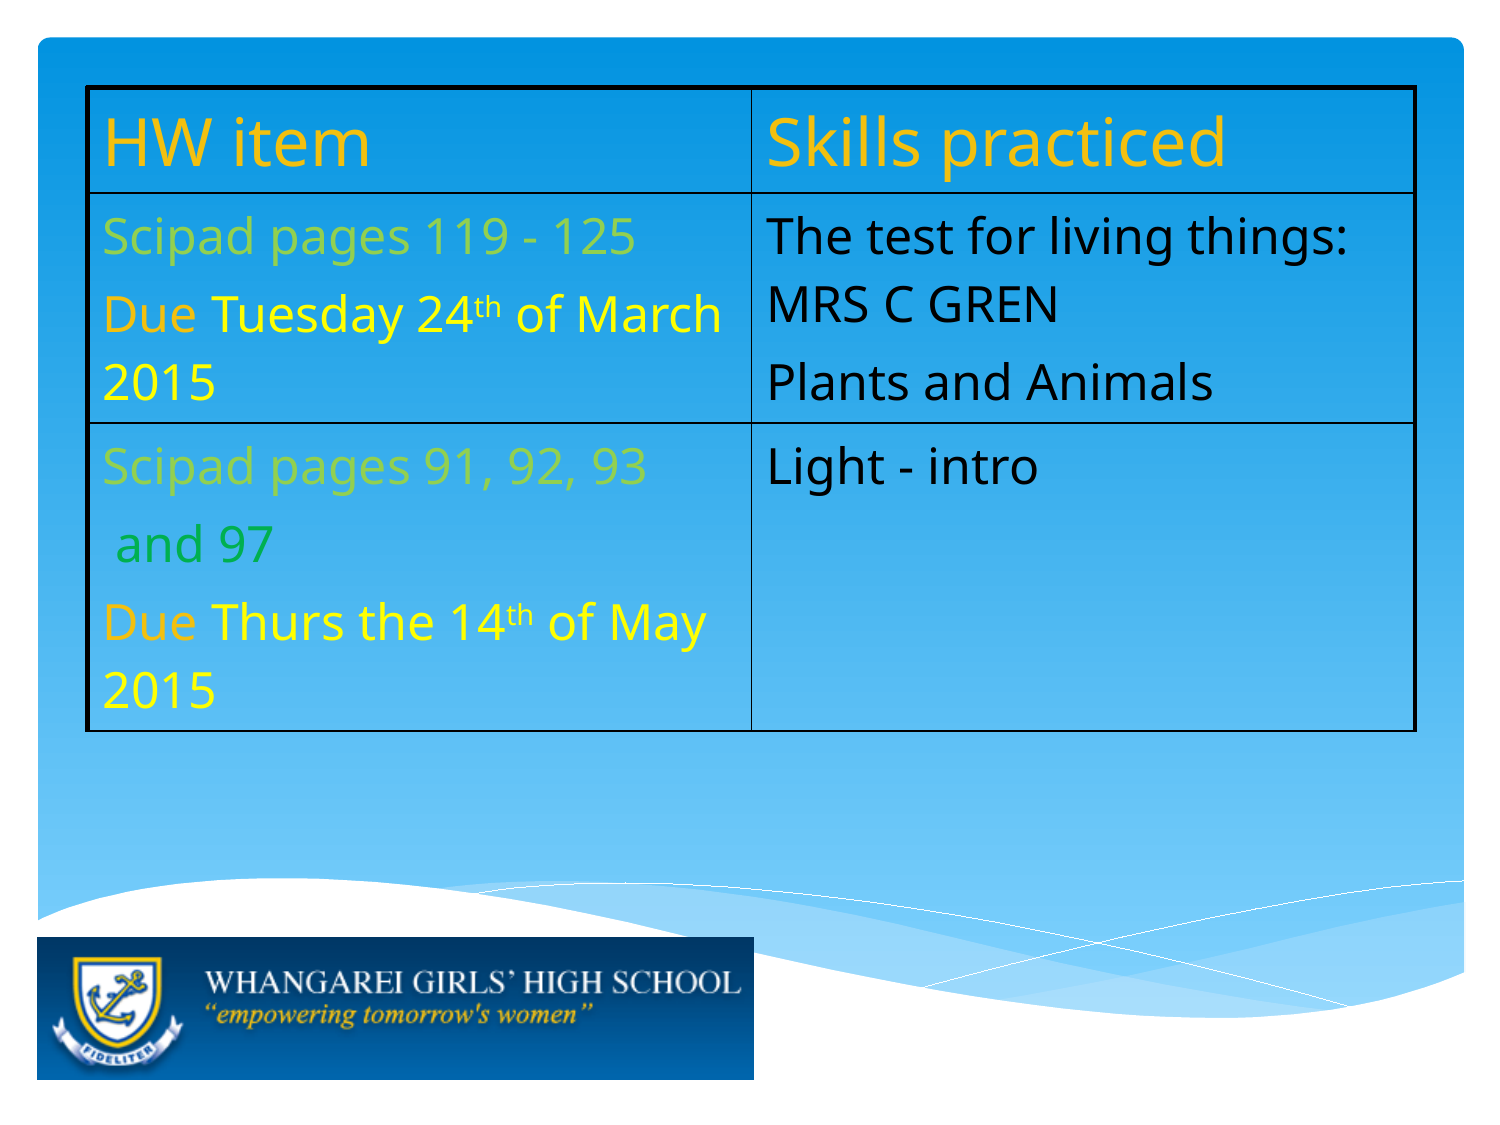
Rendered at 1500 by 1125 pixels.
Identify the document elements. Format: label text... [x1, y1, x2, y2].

table_cell The test for living things: MRS C GREN Plants and Animals [752, 194, 1413, 422]
table_header Skills practiced [752, 90, 1413, 192]
table_cell Scipad pages 119 - 125 Due Tuesday 24th of March 2015 [90, 194, 751, 422]
table_cell Light - intro [752, 424, 1413, 730]
table_header HW item [90, 90, 751, 192]
table_cell Scipad pages 91, 92, 93 and 97 Due Thurs the 14th of May 2015 [90, 424, 751, 730]
picture [37, 937, 754, 1080]
